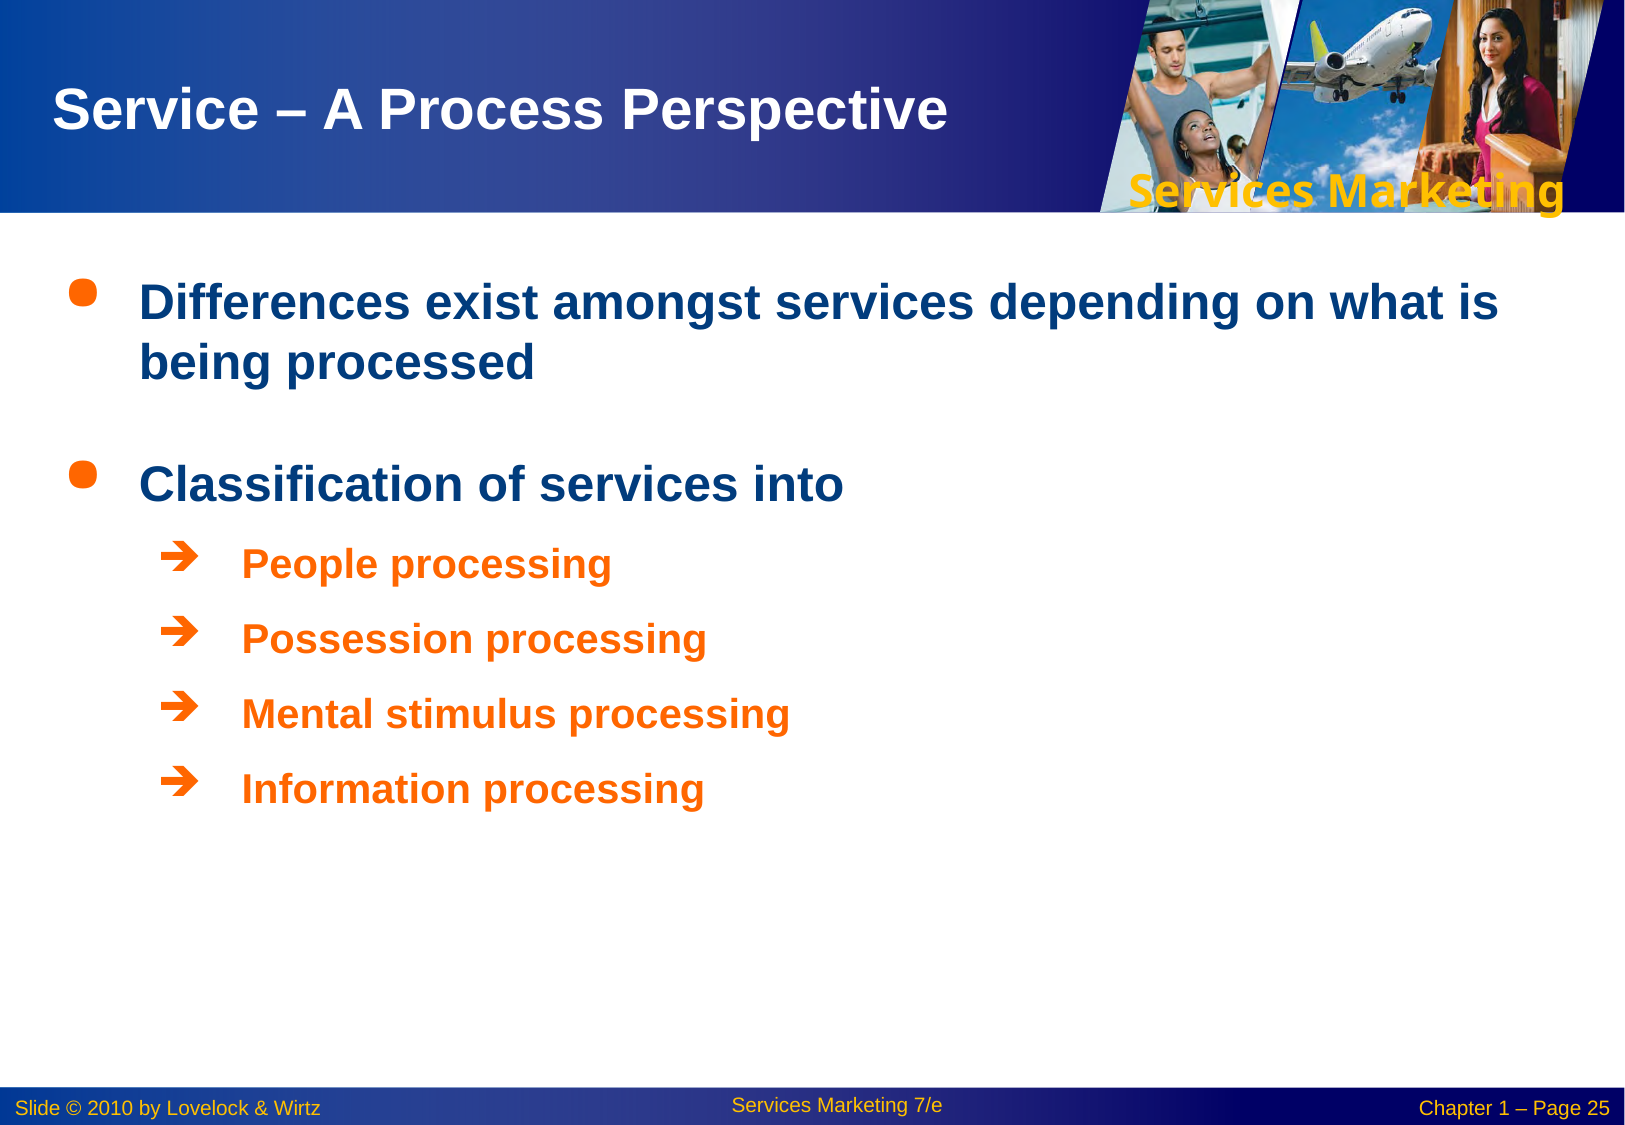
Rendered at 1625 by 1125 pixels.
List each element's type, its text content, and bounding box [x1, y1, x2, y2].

picture [1546, 187, 1556, 202]
picture [1162, 186, 1172, 192]
title Service – A Process Perspective [36, 37, 1088, 176]
list Differences exist amongst services depending on what is being processed Classification of services into People processing Possession processing Mental stimulus processing Information processing [49, 261, 1588, 1051]
picture [1100, 0, 1604, 213]
